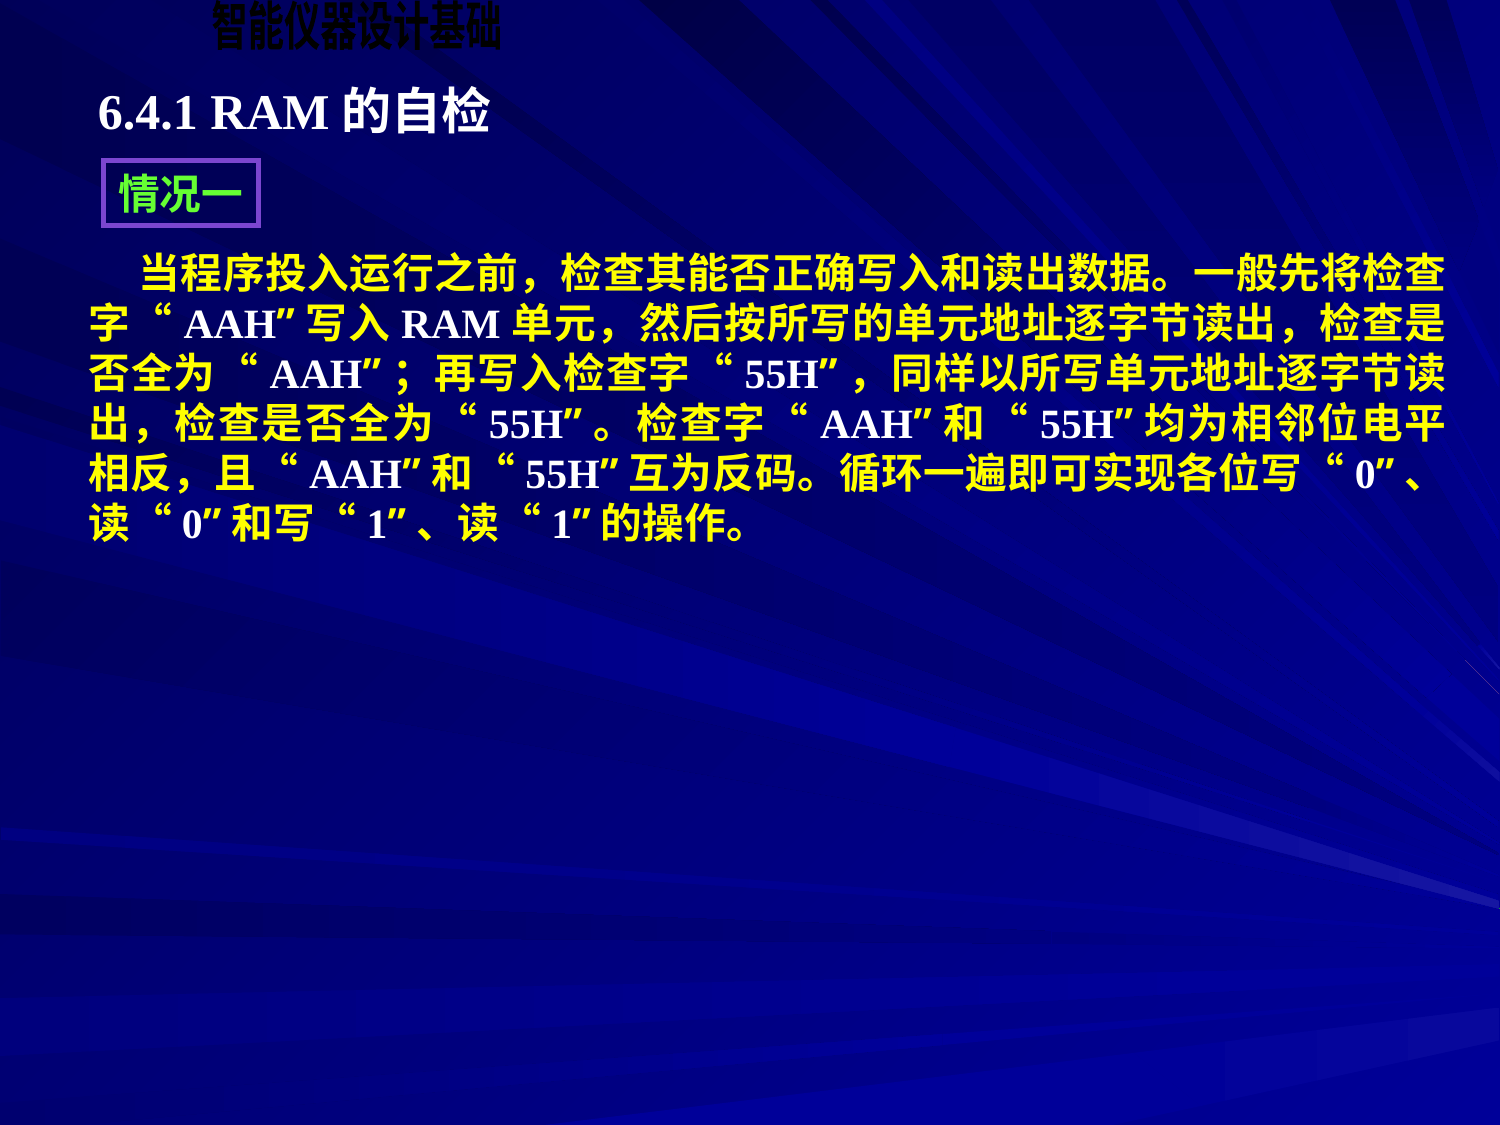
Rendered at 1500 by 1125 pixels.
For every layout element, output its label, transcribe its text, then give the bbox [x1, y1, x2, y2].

text_box 情况一 [103, 160, 259, 226]
text_box 6.4.1 RAM的自检 [83, 72, 507, 147]
text_box 当程序投入运行之前，检查其能否正确写入和读出数据。一般先将检查字“AAH”写入RAM单元，然后按所写的单元地址逐字节读出，检查是否全为“AAH”；再写入检查字“55H”，同样以所写单元地址逐字节读出，检查是否全为“55H”。检查字“AAH”和“55H”均为相邻位电平相反，且“AAH”和“55H”互为反码。循环一遍即可实现各位写“0”、读“0”和写“1”、读“1”的操作。 [73, 239, 1462, 554]
